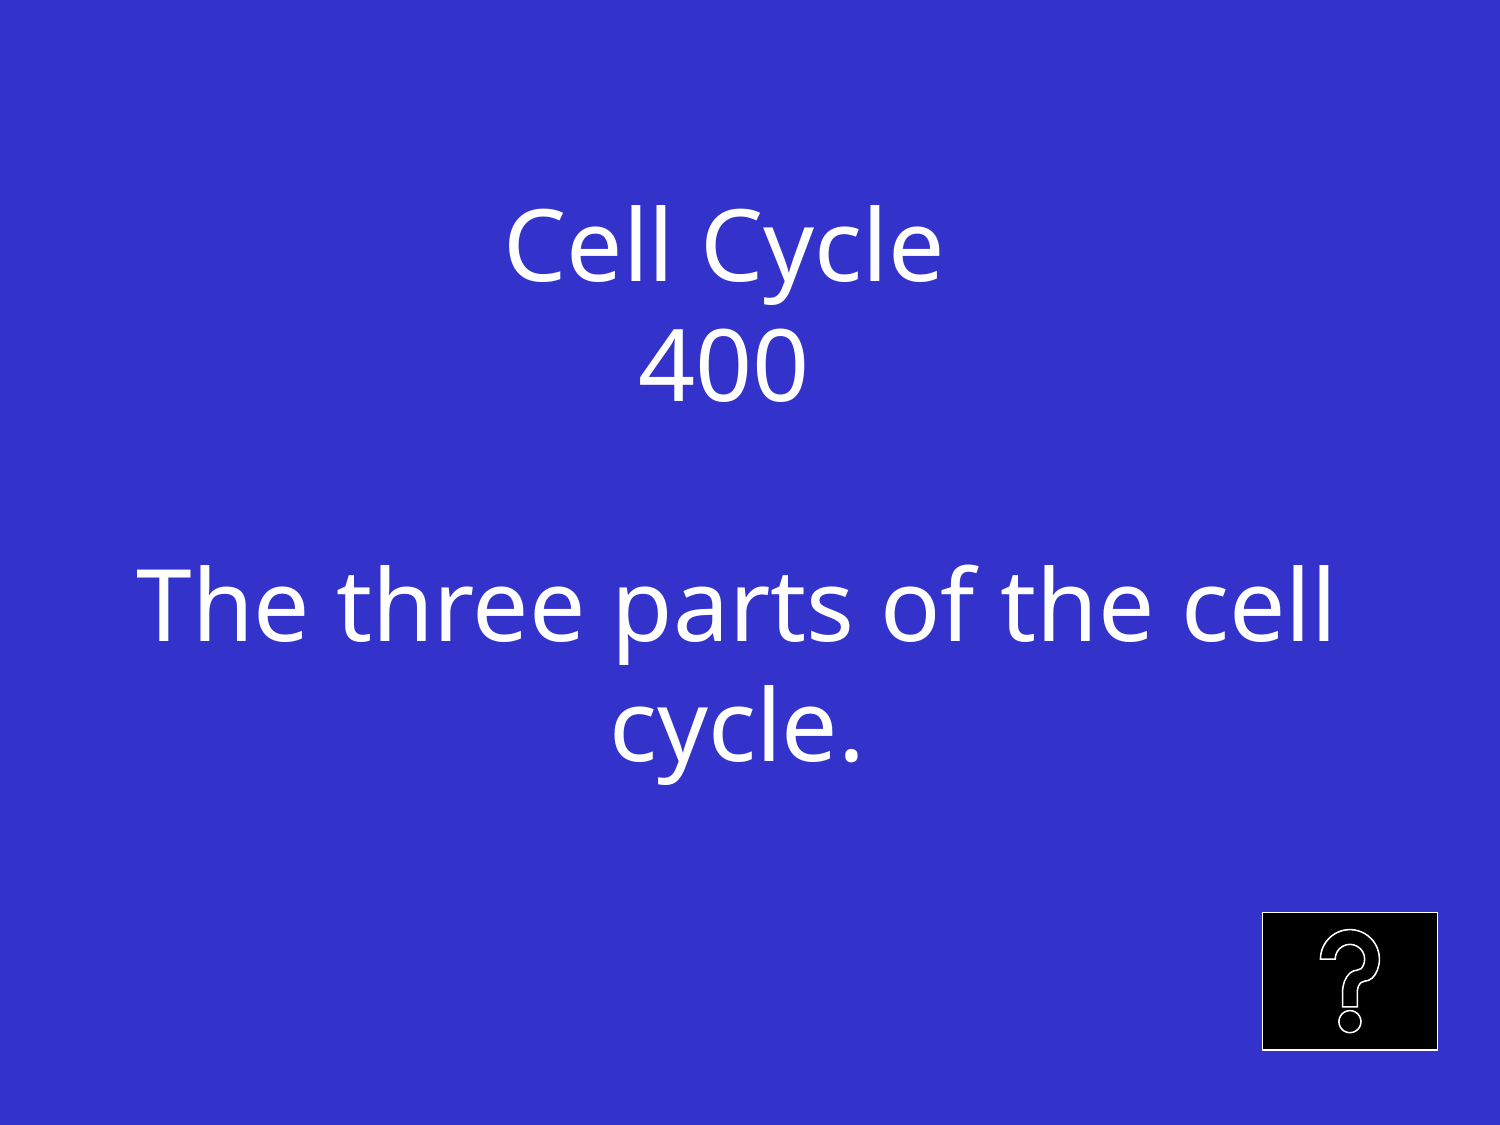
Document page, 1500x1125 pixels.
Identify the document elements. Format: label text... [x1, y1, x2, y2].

text_box [1262, 912, 1438, 1050]
title Cell Cycle 400 The three parts of the cell cycle. [99, 212, 1376, 751]
